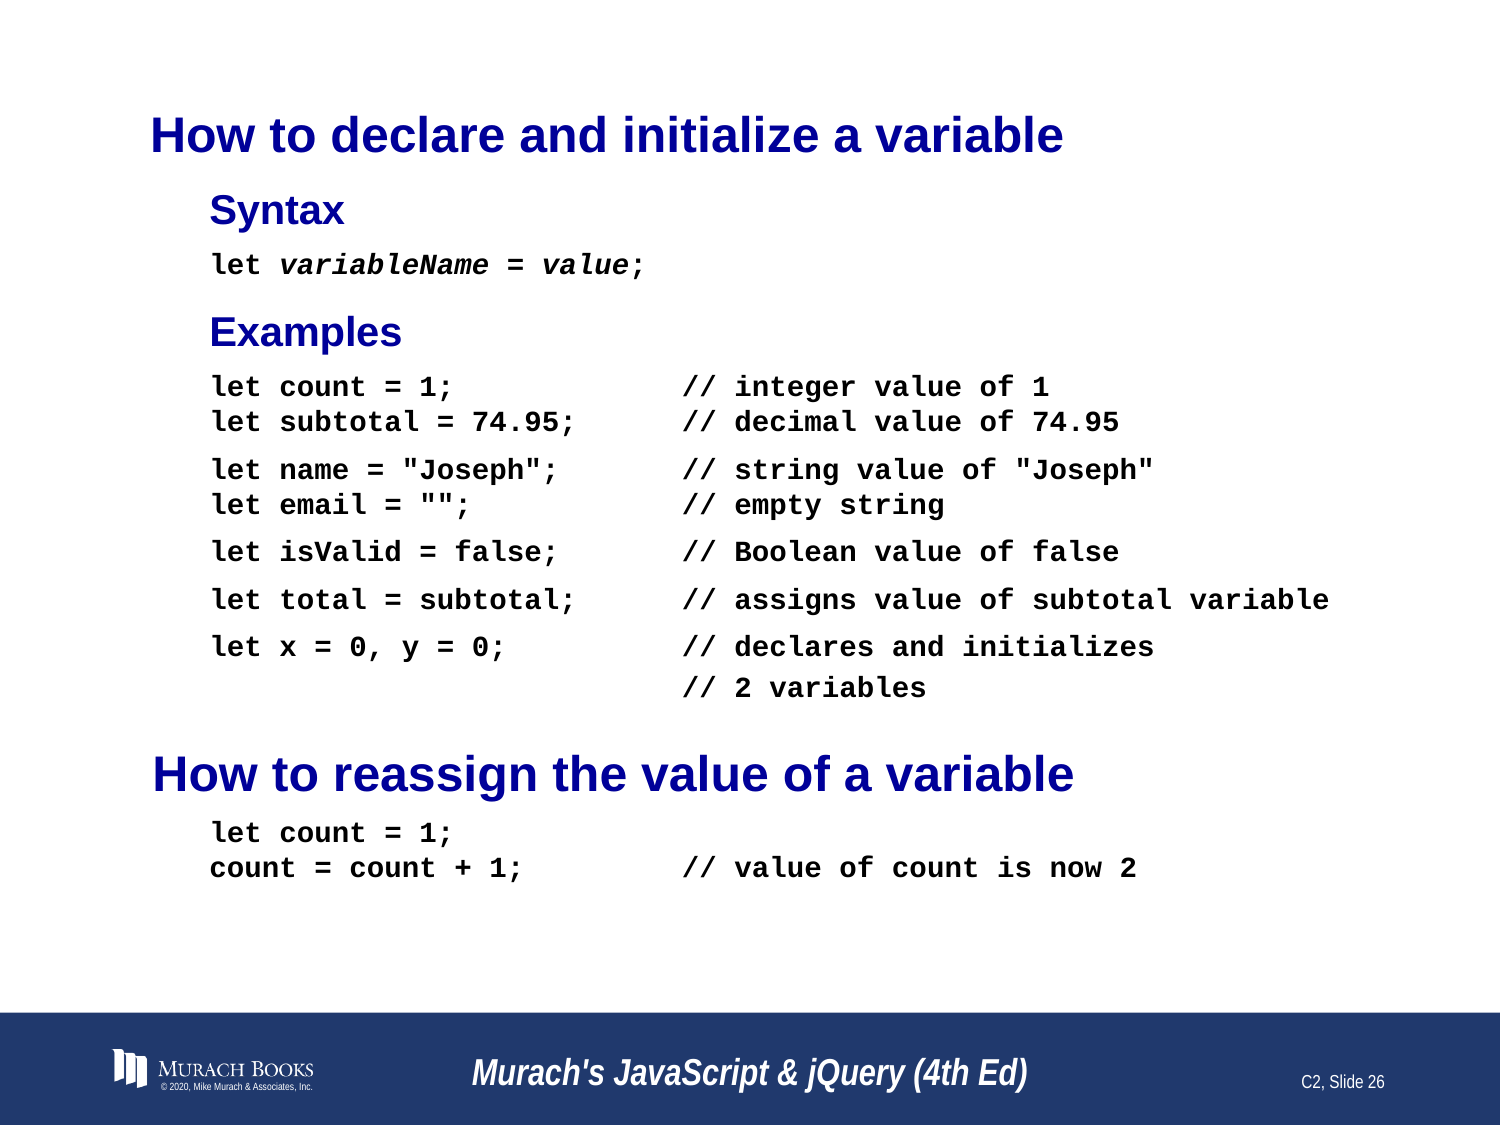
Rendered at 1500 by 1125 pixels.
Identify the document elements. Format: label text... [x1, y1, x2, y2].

slide_number C2, Slide 26 [1087, 1025, 1400, 1100]
footer © 2020, Mike Murach & Associates, Inc. [12, 1025, 463, 1100]
slide_number Murach's JavaScript & jQuery (4th Ed) [463, 1025, 1050, 1100]
list Syntax let variableName = value; Examples let count = 1; // integer value of 1 let subtotal = 74.95; // decimal value of 74.95 let name = "Joseph"; // string value of "Joseph" let email = ""; // empty string let isValid = false; // Boolean value of false let total = subtotal; // assigns value of subtotal variable let x = 0, y = 0; // declares and initializes // 2 variables How to reassign the value of a variable let count = 1; count = count + 1; // value of count is now 2 [137, 174, 1350, 975]
title How to declare and initialize a variable [150, 102, 1350, 164]
